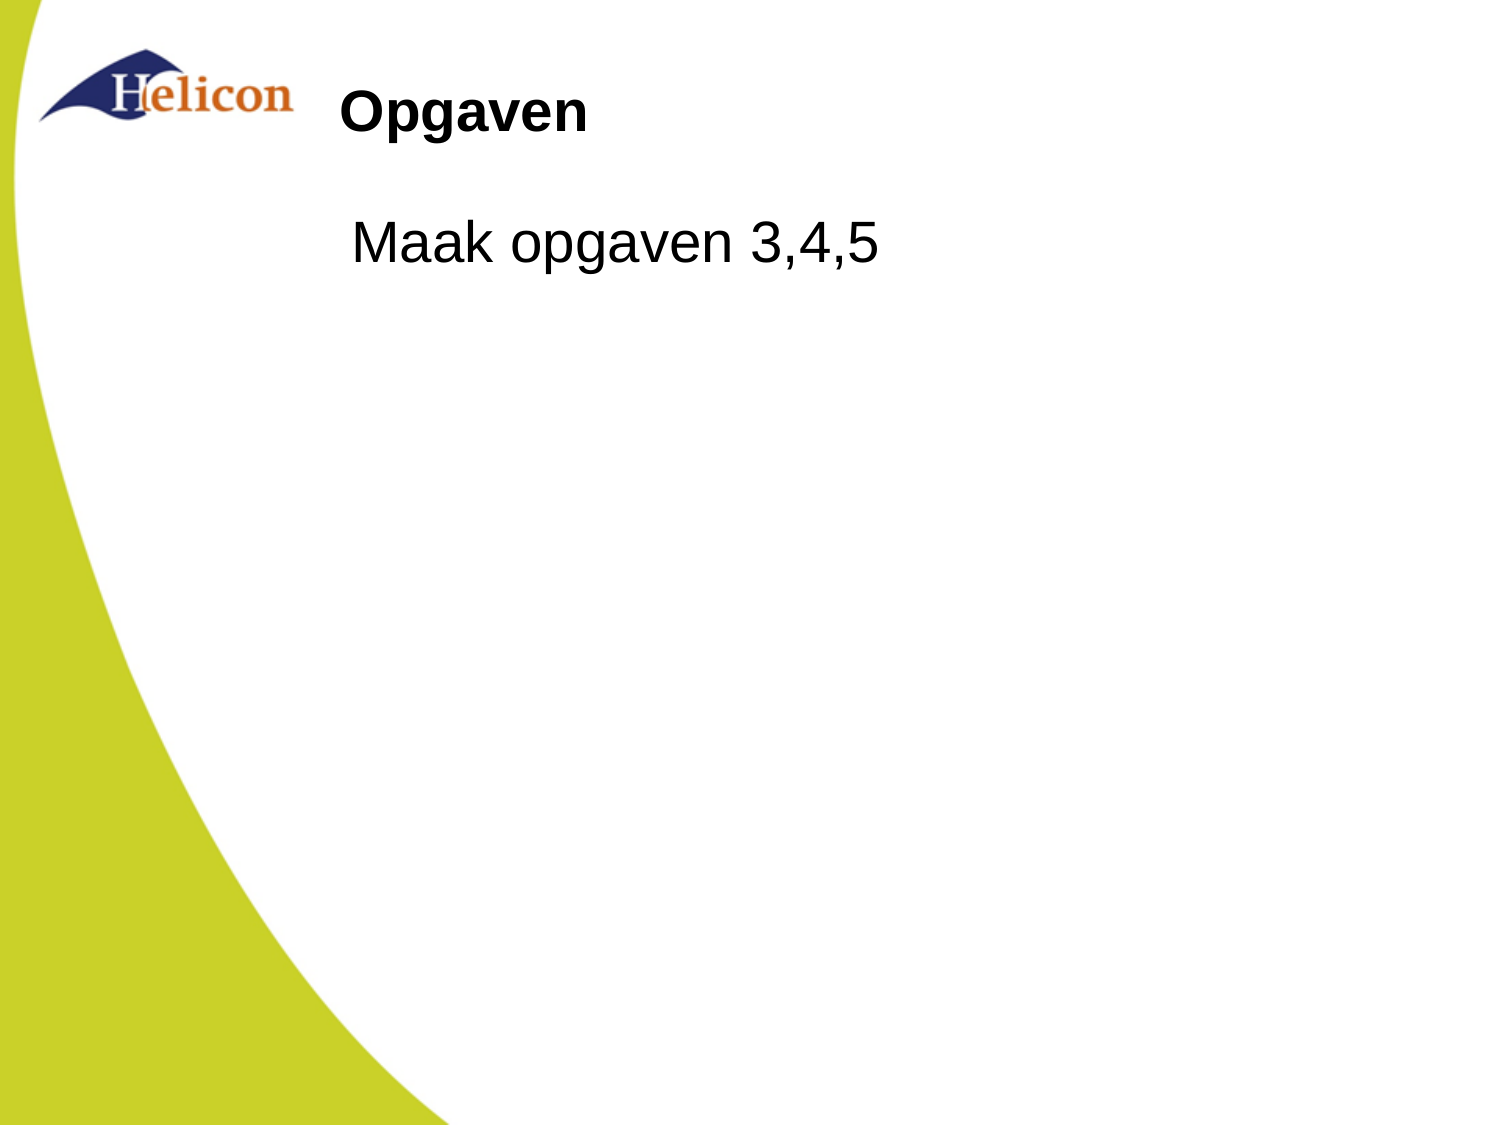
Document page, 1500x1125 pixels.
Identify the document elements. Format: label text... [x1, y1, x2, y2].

title Opgaven [324, 54, 1415, 161]
list Maak opgaven 3,4,5 [336, 196, 1425, 1005]
picture [0, 0, 1500, 1125]
